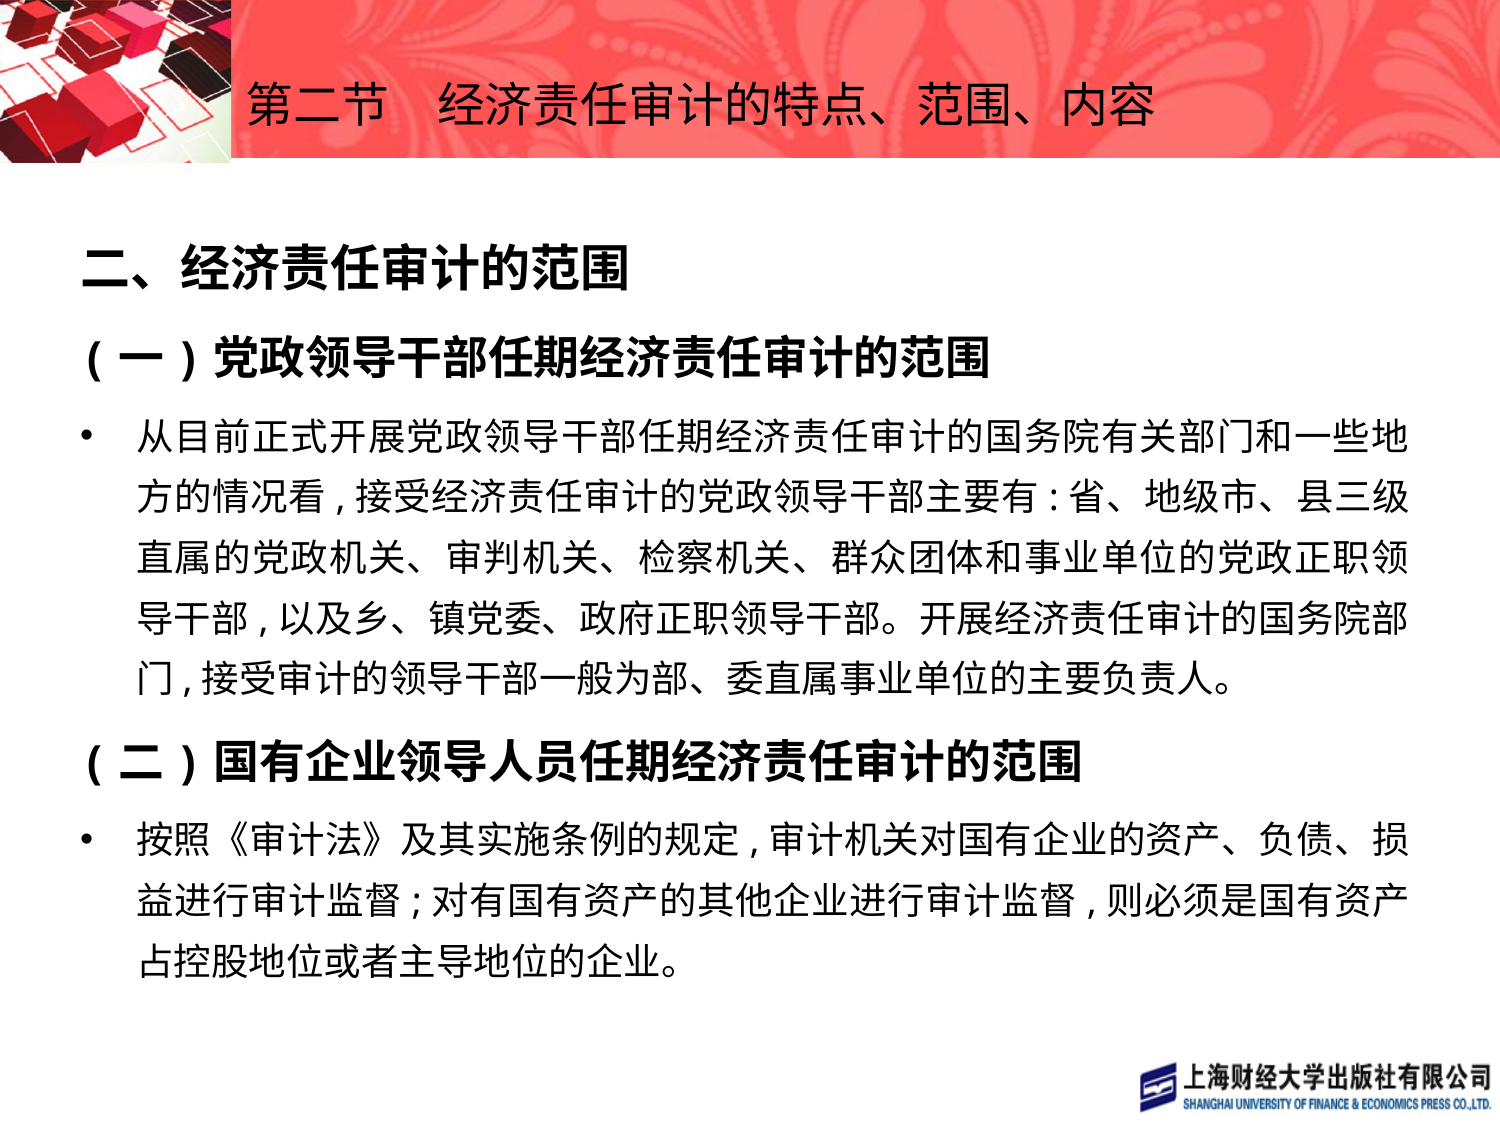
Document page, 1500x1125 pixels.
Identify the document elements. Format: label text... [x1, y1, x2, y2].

picture [1139, 1058, 1495, 1118]
list 二、经济责任审计的范围 (一)党政领导干部任期经济责任审计的范围 从目前正式开展党政领导干部任期经济责任审计的国务院有关部门和一些地方的情况看,接受经济责任审计的党政领导干部主要有:省、地级市、县三级直属的党政机关、审判机关、检察机关、群众团体和事业单位的党政正职领导干部,以及乡、镇党委、政府正职领导干部。开展经济责任审计的国务院部门,接受审计的领导干部一般为部、委直属事业单位的主要负责人。 (二)国有企业领导人员任期经济责任审计的范围 按照《审计法》及其实施条例的规定,审计机关对国有企业的资产、负债、损益进行审计监督;对有国有资产的其他企业进行审计监督,则必须是国有资产占控股地位或者主导地位的企业。 [64, 208, 1425, 1047]
title 第二节 经济责任审计的特点、范围、内容 [230, 45, 1461, 161]
